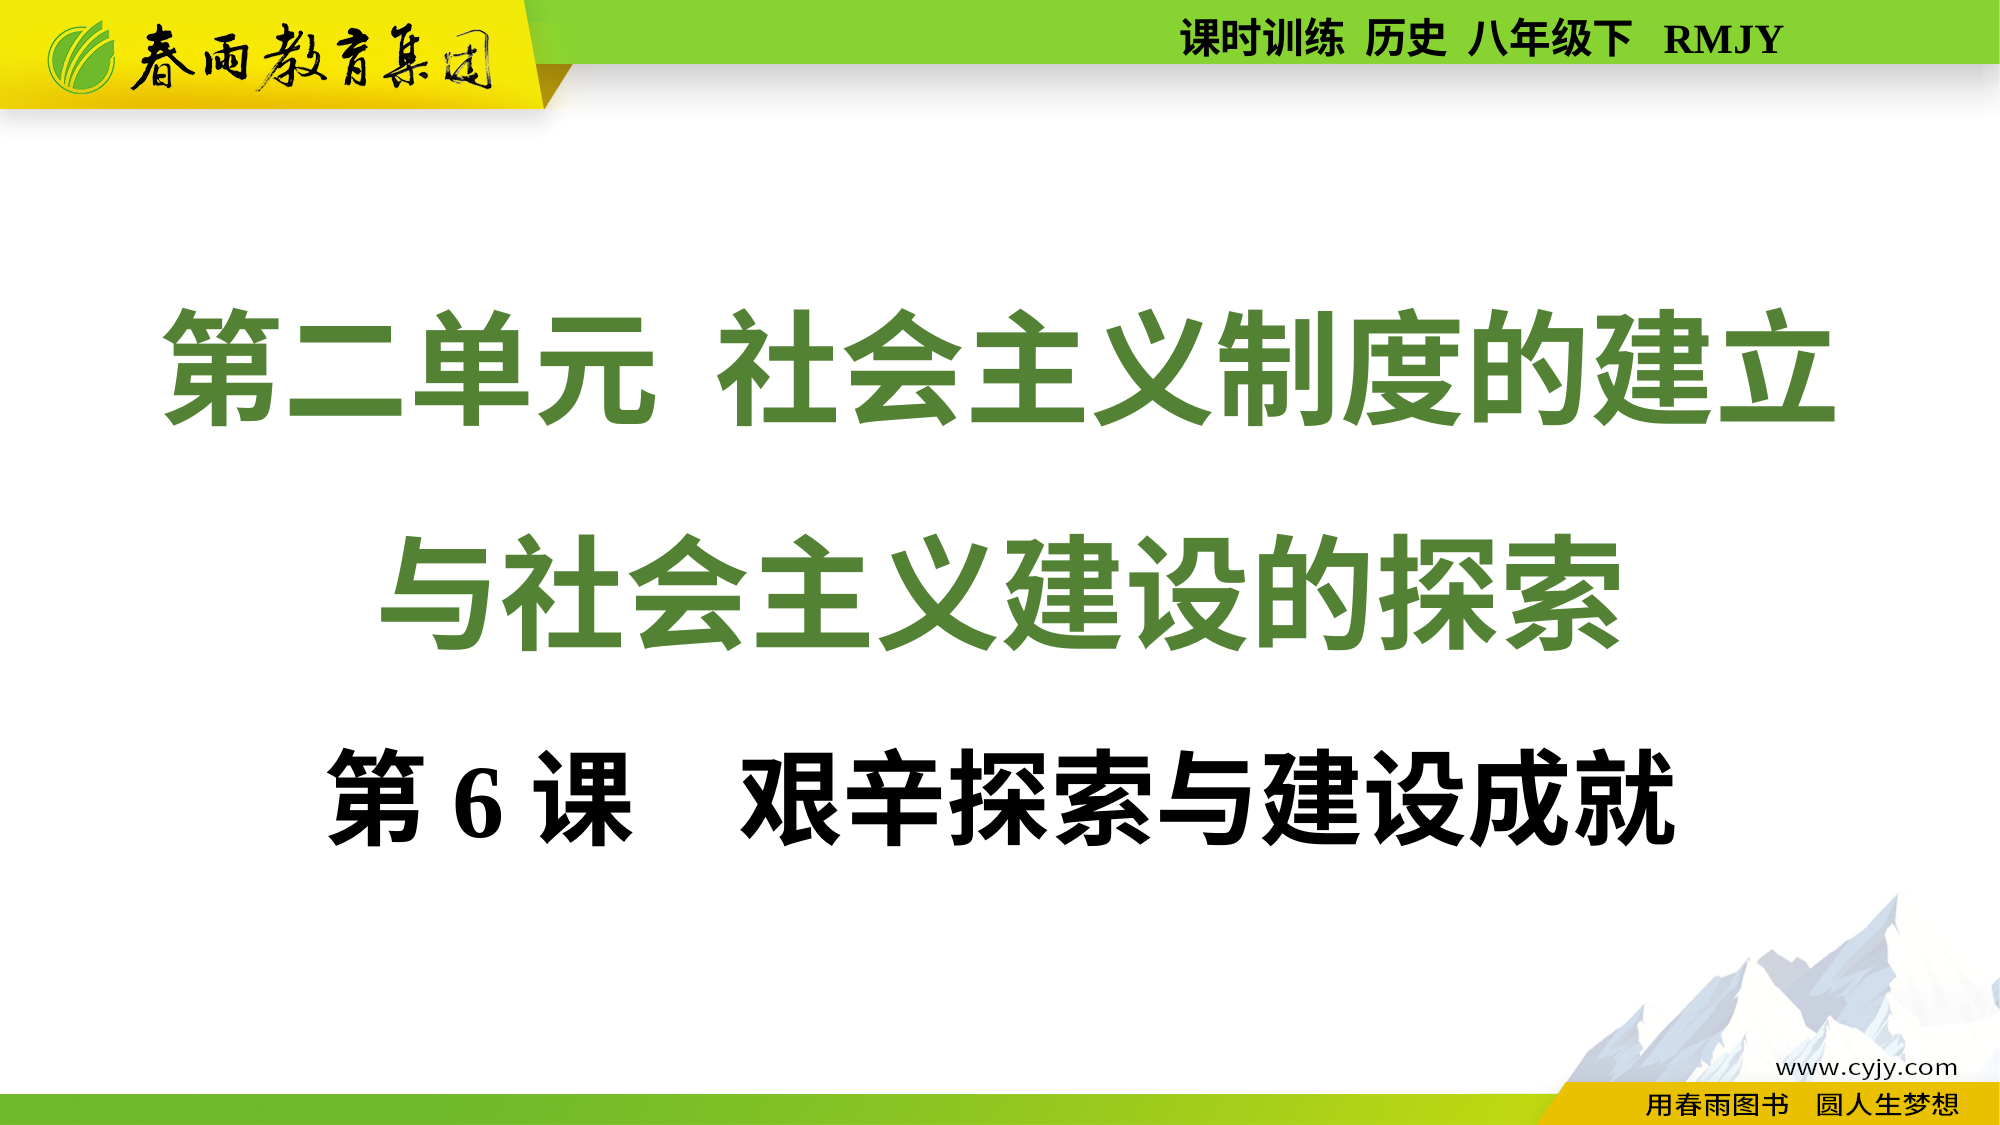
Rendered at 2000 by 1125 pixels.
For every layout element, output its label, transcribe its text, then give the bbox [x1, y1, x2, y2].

text_box 第二单元 社会主义制度的建立 与社会主义建设的探索 [0, 208, 2000, 663]
picture [0, 0, 2000, 208]
text_box 第6课 艰辛探索与建设成就 [0, 663, 2000, 866]
picture [0, 866, 2000, 1125]
